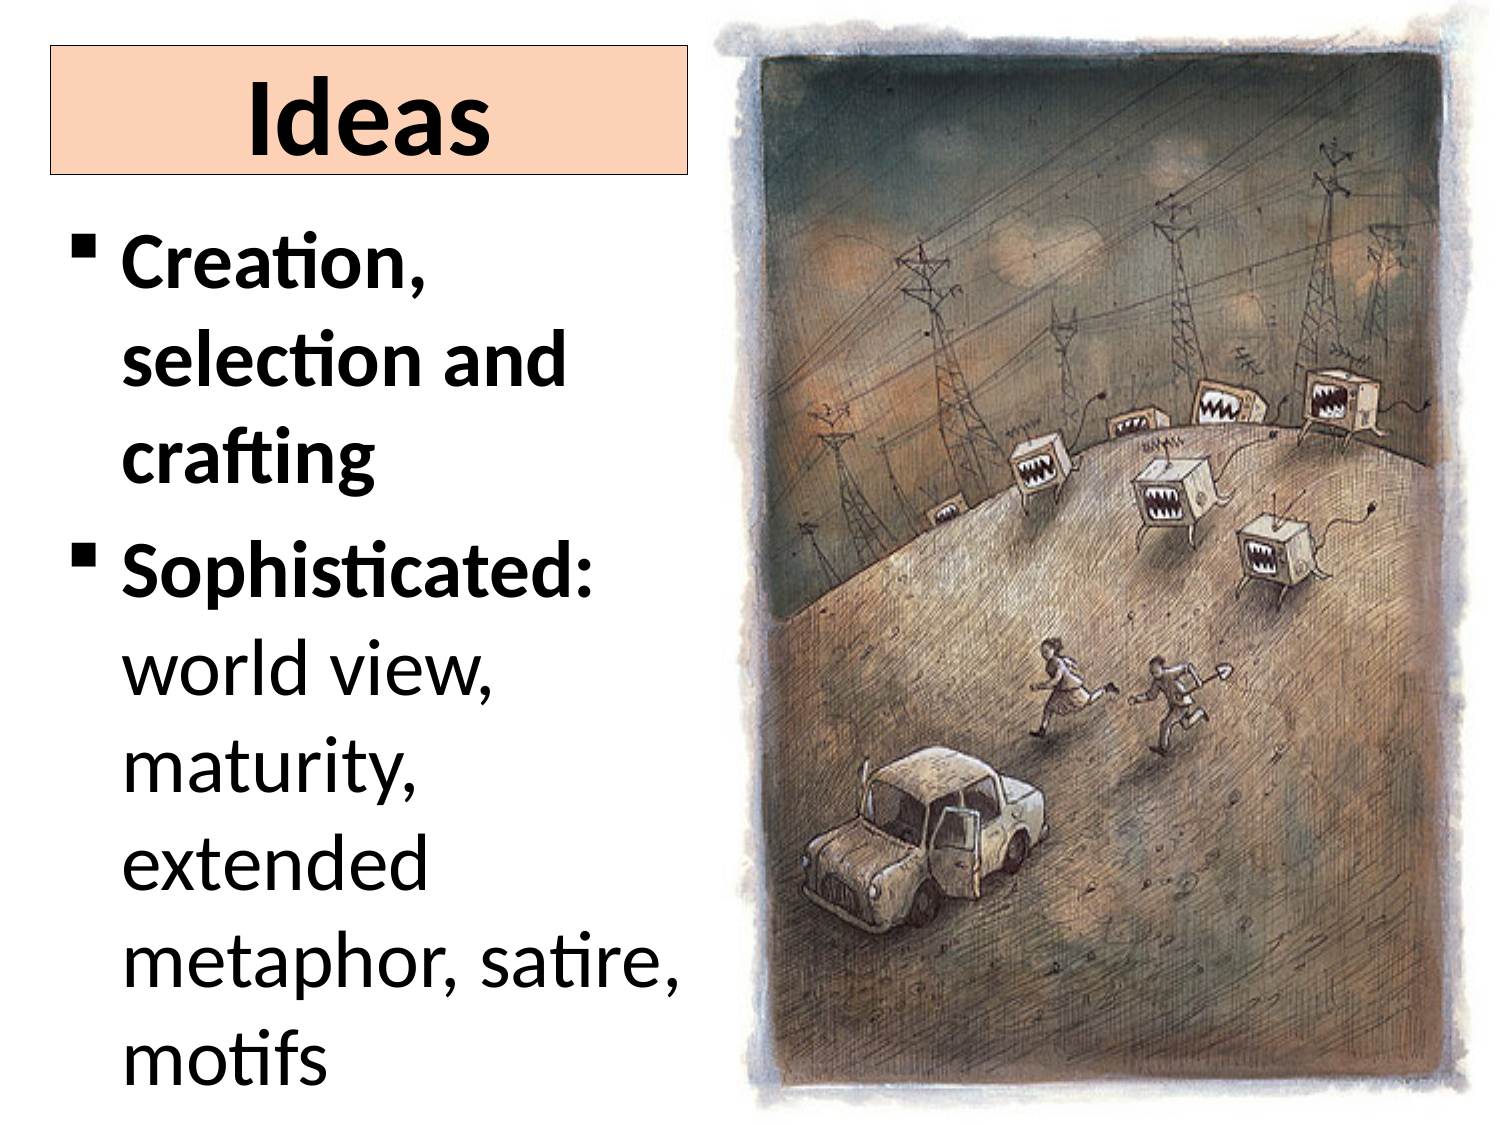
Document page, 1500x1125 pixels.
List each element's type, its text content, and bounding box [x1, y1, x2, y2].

title Ideas [50, 45, 688, 175]
picture [705, 0, 1500, 1125]
list Creation, selection and crafting Sophisticated: world view, maturity, extended metaphor, satire, motifs [50, 200, 700, 1075]
